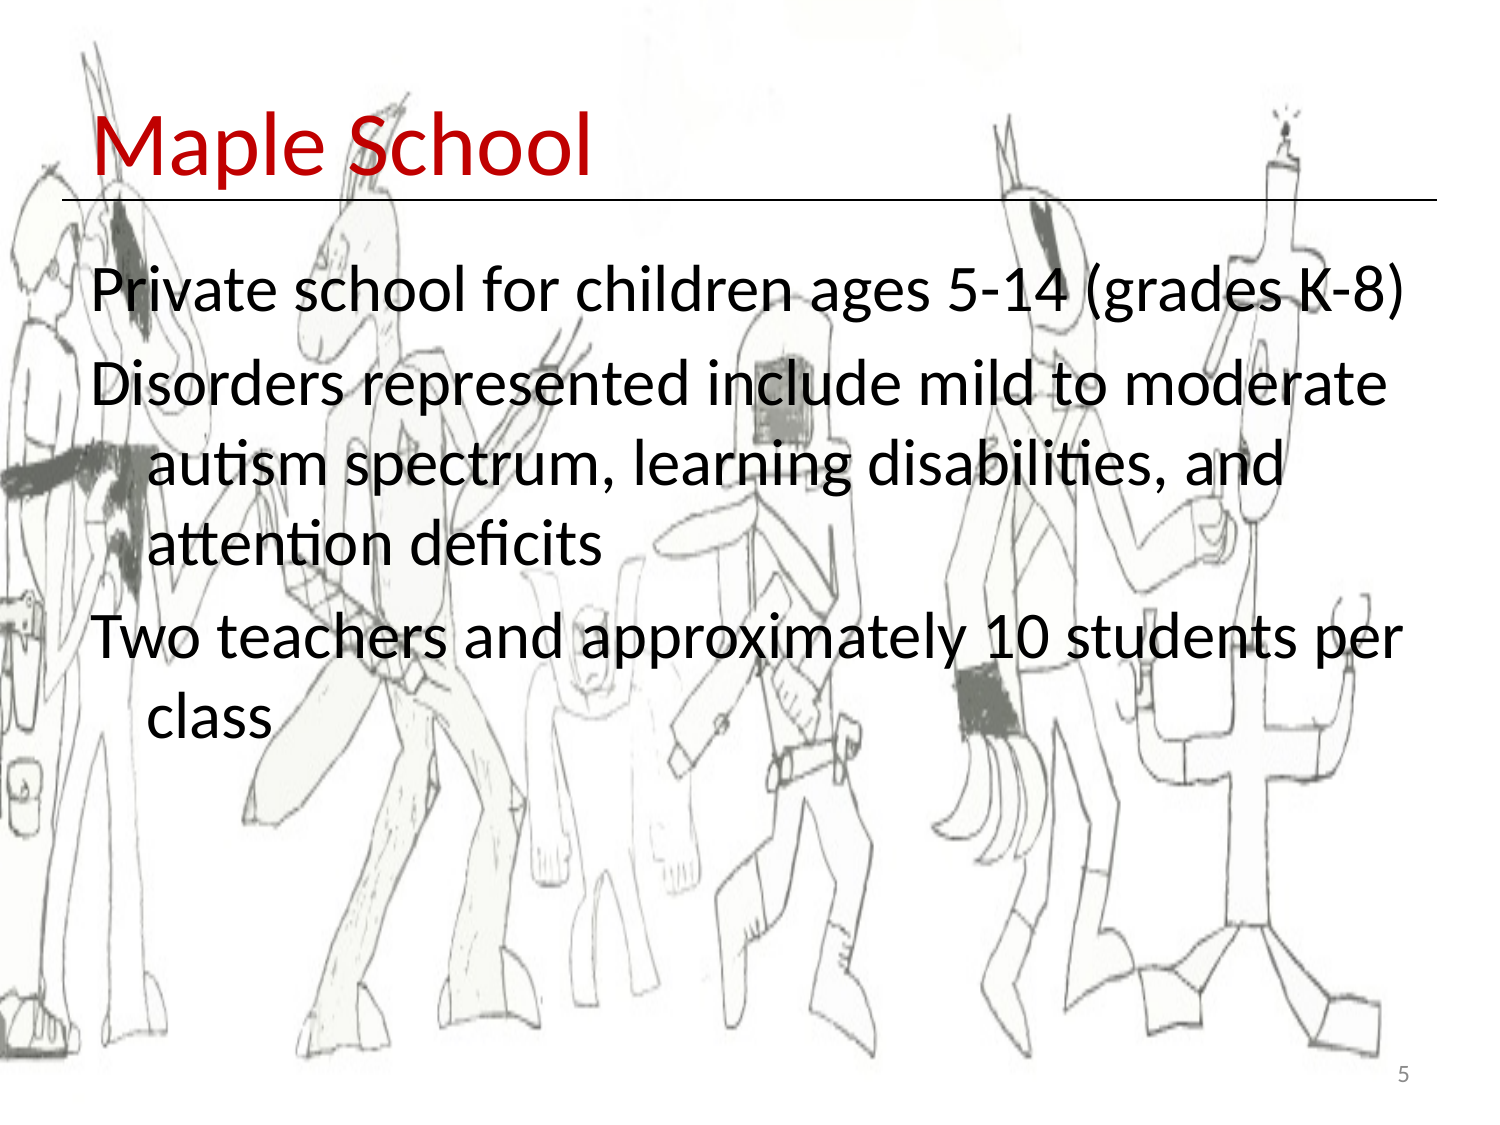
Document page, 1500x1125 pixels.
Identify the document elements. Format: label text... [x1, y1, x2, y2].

picture [0, 0, 1500, 1125]
slide_number 5 [1074, 1042, 1425, 1103]
title Maple School [75, 209, 1425, 233]
title Maple School [75, 45, 1425, 199]
list Private school for children ages 5-14 (grades K-8) Disorders represented include mild to moderate autism spectrum, learning disabilities, and attention deficits Two teachers and approximately 10 students per class [75, 237, 1425, 1005]
